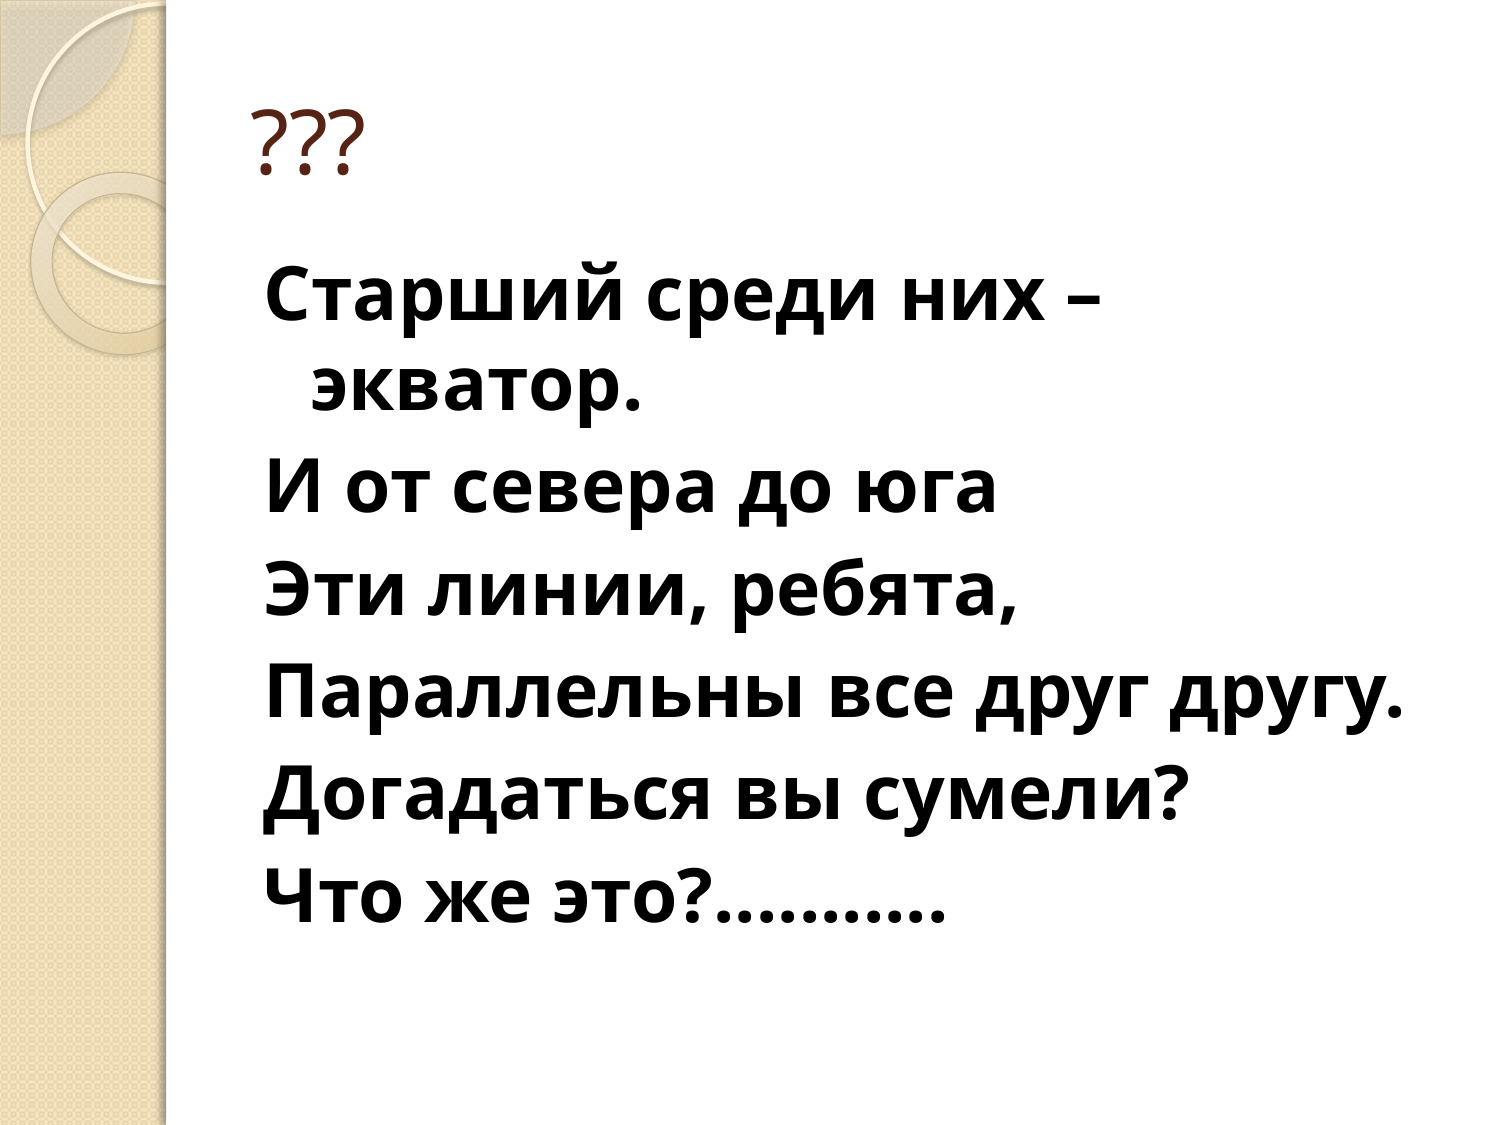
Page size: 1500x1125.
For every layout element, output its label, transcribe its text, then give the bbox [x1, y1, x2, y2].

list Старший среди них – экватор. И от севера до юга Эти линии, ребята, Параллельны все друг другу. Догадаться вы сумели? Что же это?........... [235, 237, 1466, 1025]
title ??? [235, 45, 1466, 233]
